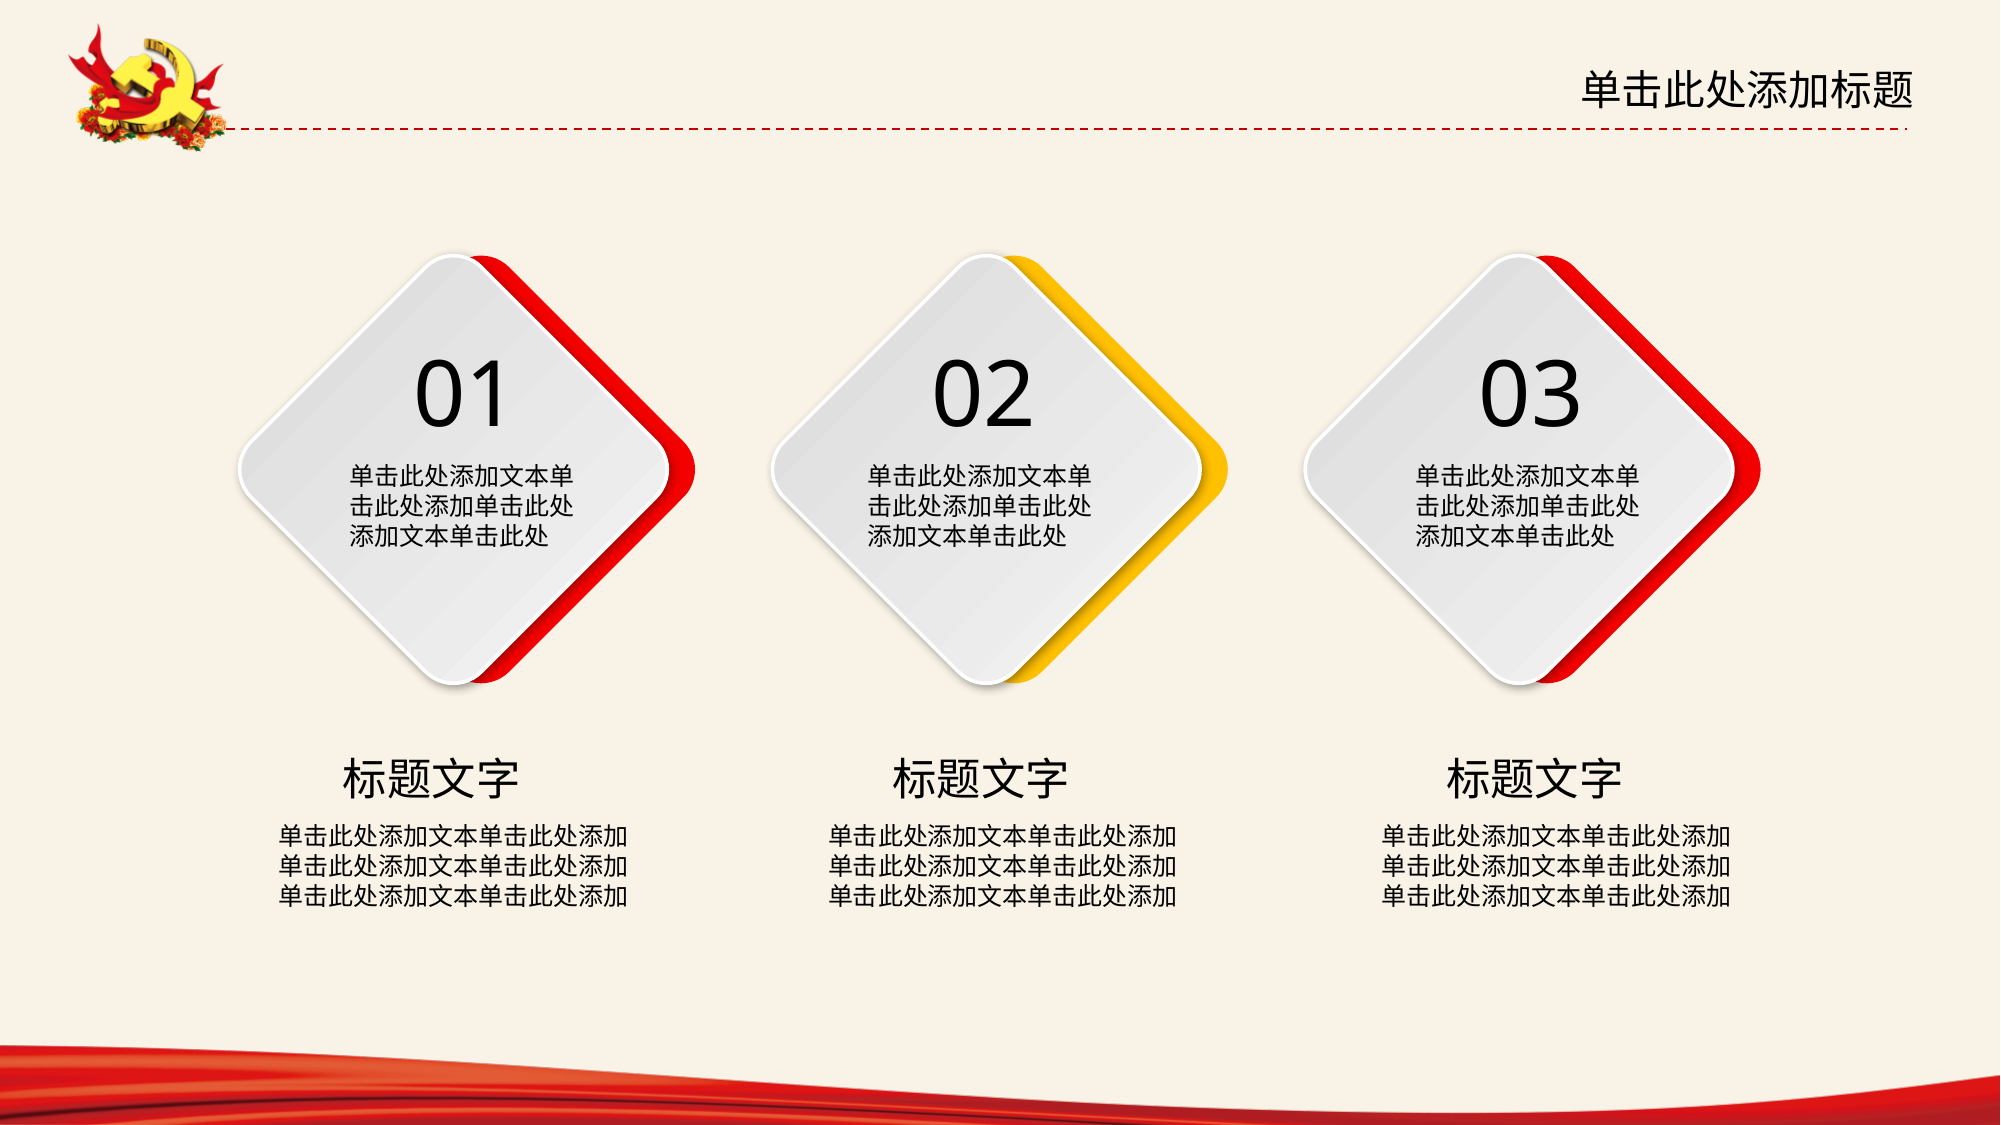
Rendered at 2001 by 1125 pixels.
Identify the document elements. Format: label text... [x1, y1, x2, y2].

picture [0, 997, 2000, 1125]
title 单击此处添加标题 [1565, 52, 1959, 132]
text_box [1356, 306, 1710, 633]
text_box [1381, 750, 1769, 921]
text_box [828, 750, 1215, 921]
picture [68, 23, 227, 152]
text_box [823, 306, 1177, 633]
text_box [278, 750, 666, 921]
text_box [290, 306, 644, 633]
